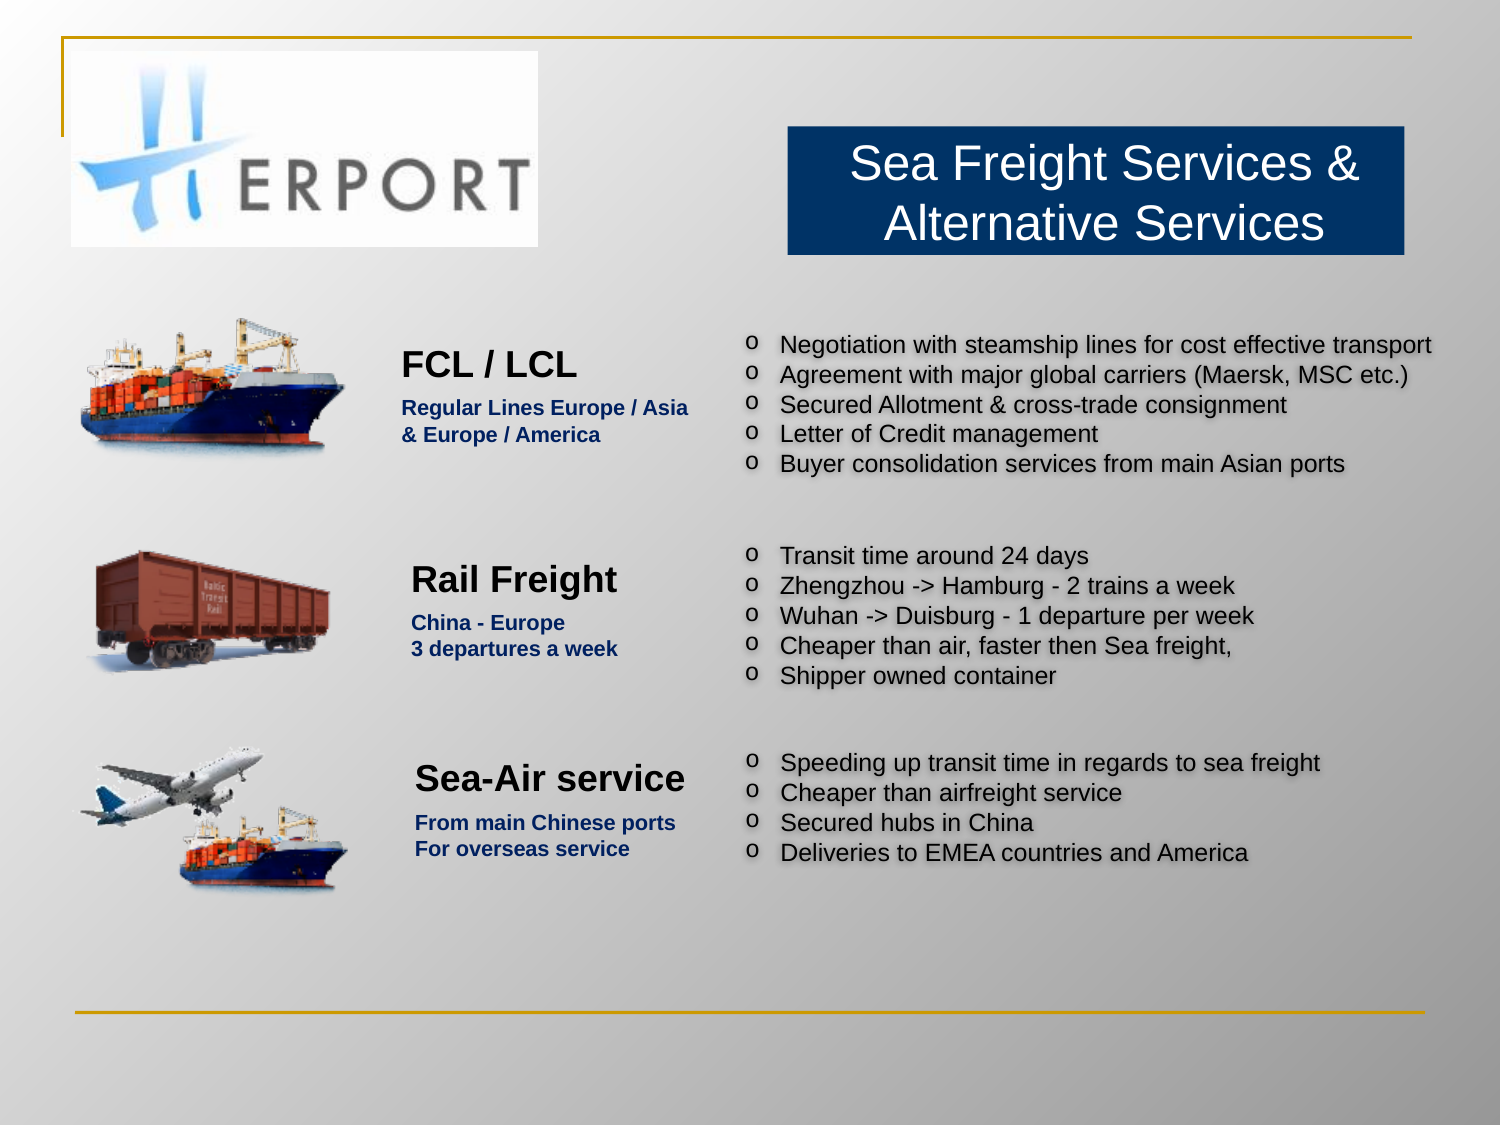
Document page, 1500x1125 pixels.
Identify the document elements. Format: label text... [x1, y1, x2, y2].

text_box Speeding up transit time in regards to sea freight Cheaper than airfreight service Secured hubs in China Deliveries to EMEA countries and America [730, 765, 1476, 908]
picture [71, 51, 538, 247]
text_box Sea-Air service From main Chinese ports For overseas service [400, 746, 968, 895]
picture [29, 522, 393, 696]
picture [71, 722, 365, 909]
text_box Negotiation with steamship lines for cost effective transport Agreement with major global carriers (Maersk, MSC etc.) Secured Allotment & cross-trade consignment Letter of Credit management Buyer consolidation services from main Asian ports [729, 331, 1475, 475]
text_box Rail Freight China - Europe 3 departures a week [397, 547, 724, 669]
picture [50, 287, 372, 478]
text_box Sea Freight Services & Alternative Services [787, 126, 1405, 255]
text_box FCL / LCL Regular Lines Europe / Asia & Europe / America [386, 332, 712, 454]
text_box Transit time around 24 days Zhengzhou -> Hamburg - 2 trains a week Wuhan -> Duisburg - 1 departure per week Cheaper than air, faster then Sea freight, Shipper owned container [729, 543, 1475, 686]
